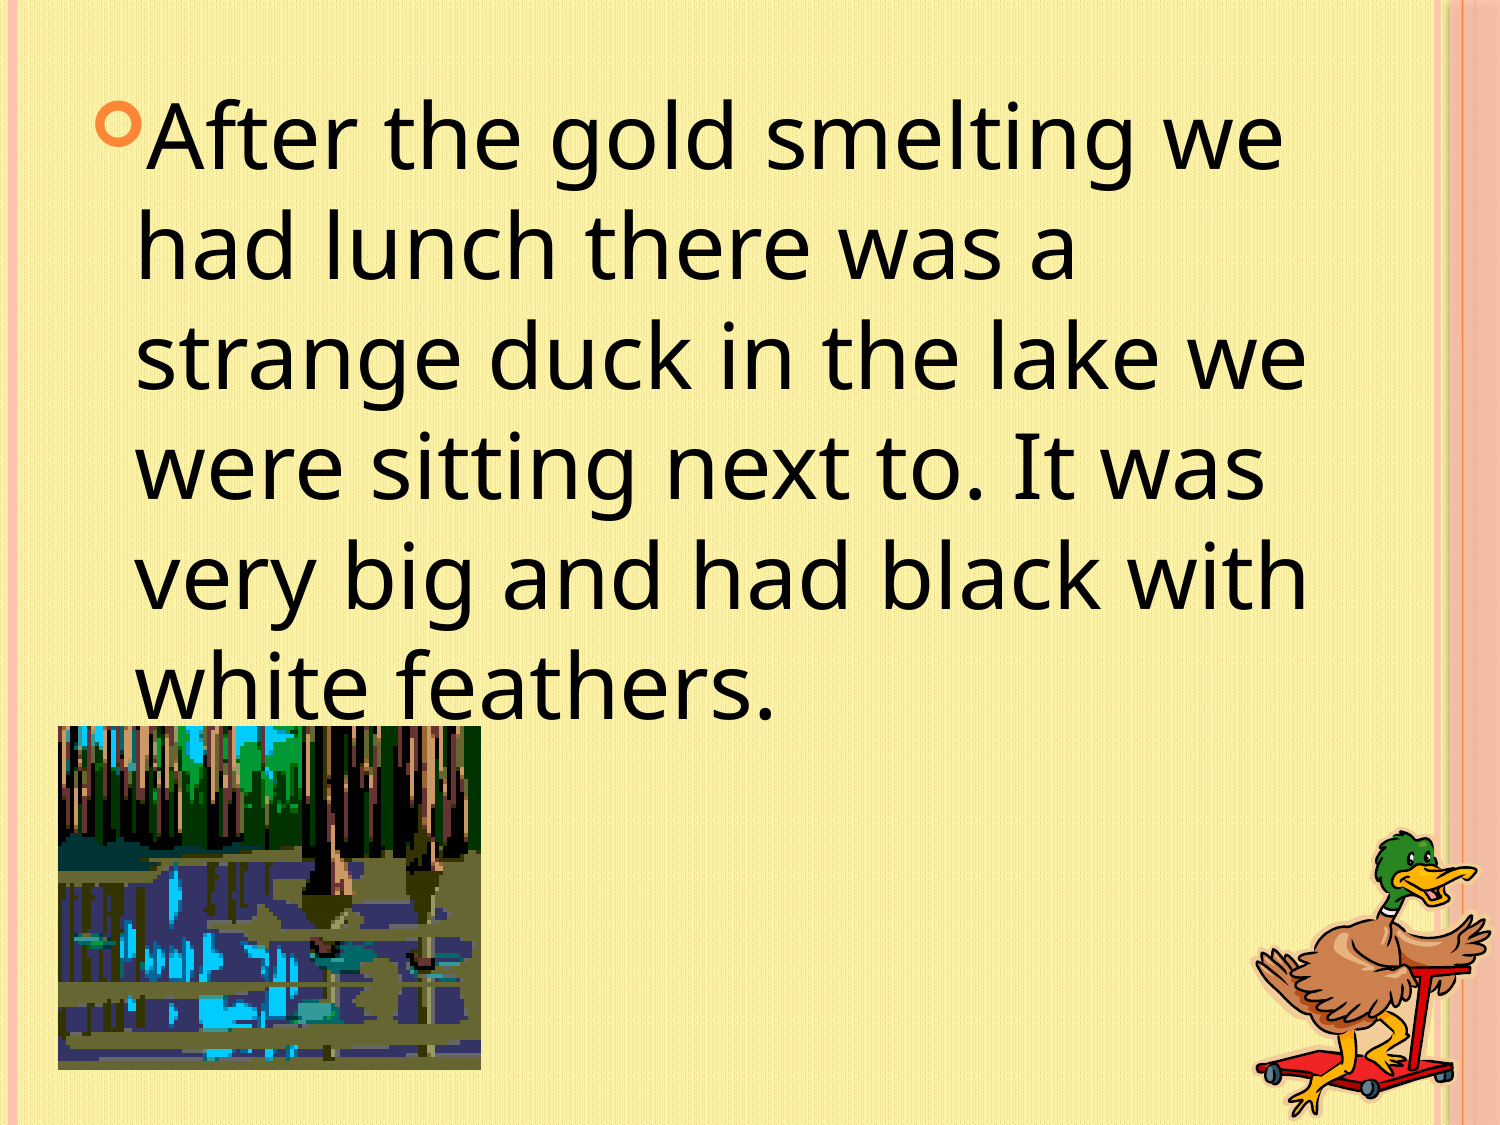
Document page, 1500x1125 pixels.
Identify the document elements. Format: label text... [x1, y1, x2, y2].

picture [1249, 822, 1500, 1125]
list After the gold smelting we had lunch there was a strange duck in the lake we were sitting next to. It was very big and had black with white feathers. [75, 70, 1425, 1005]
picture [57, 726, 481, 1071]
